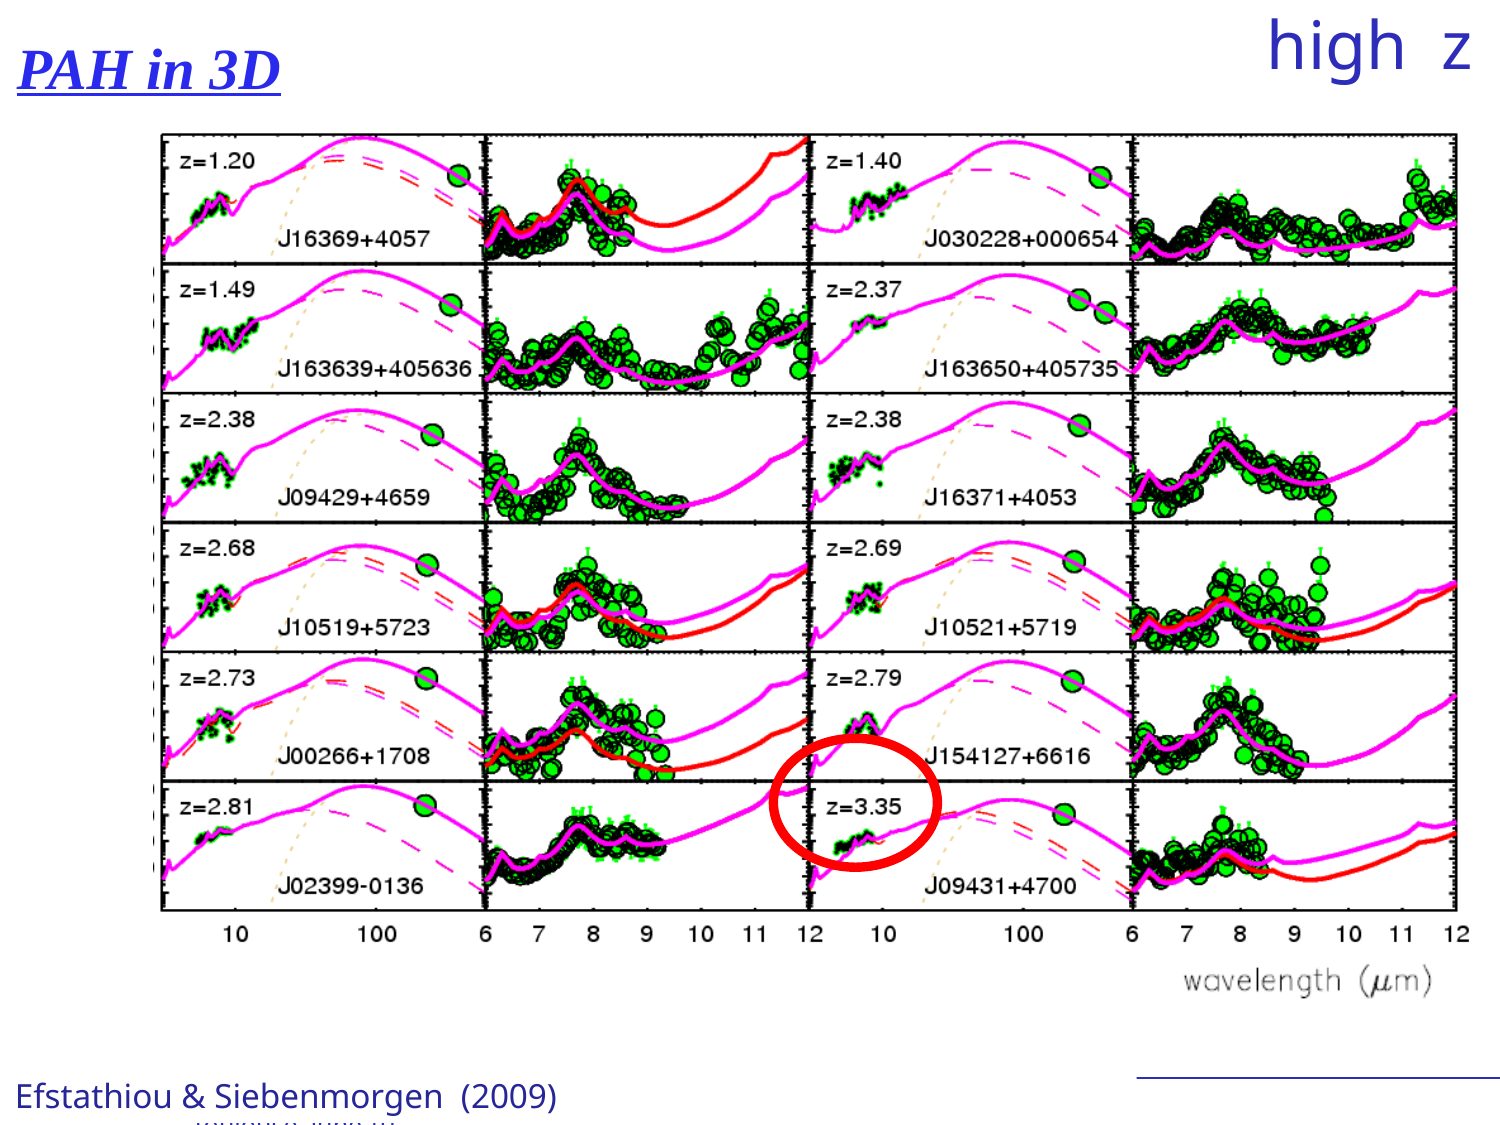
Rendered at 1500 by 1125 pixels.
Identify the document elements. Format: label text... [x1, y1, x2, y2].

text_box high z [0, 3, 1489, 129]
picture [152, 116, 1483, 1005]
text_box Efstathiou & Siebenmorgen (2009) [0, 1054, 1137, 1123]
